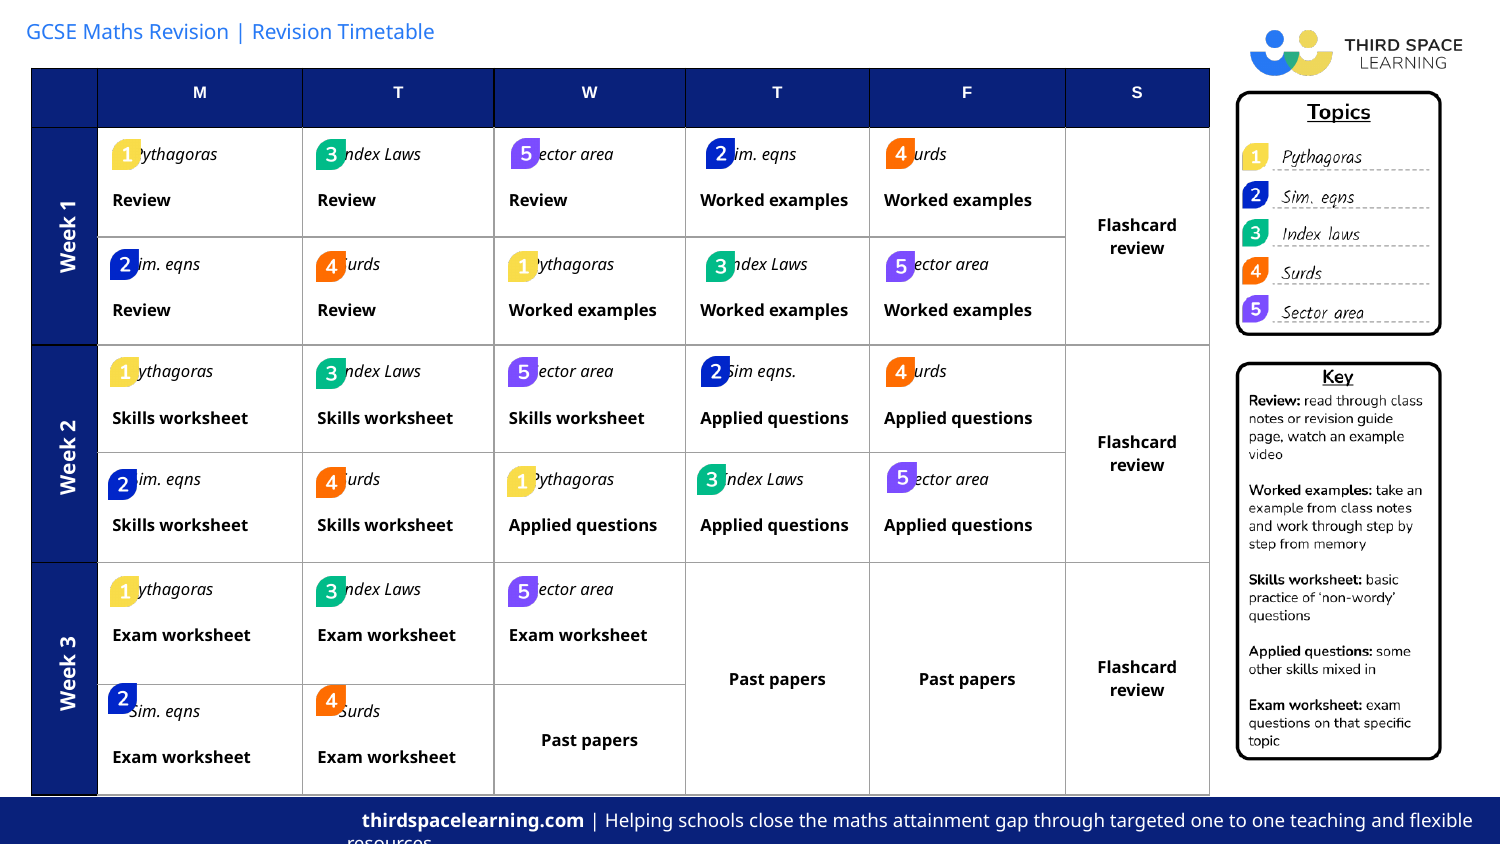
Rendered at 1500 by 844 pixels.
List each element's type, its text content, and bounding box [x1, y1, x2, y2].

picture [110, 356, 139, 388]
picture [885, 356, 915, 388]
table_cell Surds Applied questions [870, 346, 1065, 452]
text_box Week 1 [41, 168, 93, 305]
text_box Week 2 [41, 390, 93, 526]
table_header S [1066, 69, 1209, 127]
picture [1250, 21, 1465, 87]
table_cell Sim. eqns Exam worksheet [98, 685, 302, 794]
picture [705, 251, 735, 282]
table_cell Pythagoras Worked examples [495, 238, 685, 344]
picture [316, 251, 346, 282]
picture [316, 357, 346, 389]
picture [316, 139, 346, 170]
picture [508, 576, 538, 607]
picture [508, 356, 538, 388]
table_cell Pythagoras Skills worksheet [98, 346, 302, 452]
table_cell Index Laws Worked examples [686, 238, 869, 344]
picture [885, 138, 915, 169]
table_cell Sector area Review [495, 128, 685, 236]
picture [1234, 89, 1443, 336]
table_header T [686, 69, 869, 127]
picture [316, 467, 346, 498]
table_cell Sim eqns. Applied questions [686, 346, 869, 452]
picture [507, 466, 536, 497]
table_cell Surds Review [303, 238, 493, 344]
table_header W [495, 69, 685, 127]
picture [316, 576, 346, 607]
table_cell Pythagoras Applied questions [495, 453, 685, 562]
picture [887, 462, 917, 493]
picture [111, 139, 141, 170]
picture [1234, 356, 1443, 761]
table_cell Past papers [686, 563, 869, 794]
picture [700, 356, 734, 391]
table_cell Surds Exam worksheet [303, 685, 493, 794]
picture [316, 685, 346, 716]
picture [110, 249, 143, 284]
table_cell Flashcard review [1066, 346, 1209, 562]
table_cell [32, 346, 97, 562]
picture [508, 251, 538, 282]
table_cell Pythagoras Exam worksheet [98, 563, 302, 684]
table_cell Index Laws Skills worksheet [303, 346, 493, 452]
table_cell Sim. eqns Review [98, 238, 302, 344]
table_cell Past papers [495, 685, 685, 794]
table_cell Sim. eqns Skills worksheet [98, 453, 302, 562]
table_cell Sector area Applied questions [870, 453, 1065, 562]
table_cell Index Laws Exam worksheet [303, 563, 493, 684]
picture [108, 683, 141, 718]
picture [108, 469, 141, 504]
table_header [32, 69, 97, 127]
table_cell [32, 563, 97, 794]
table_cell Sim. eqns Worked examples [686, 128, 869, 236]
table_cell Index Laws Review [303, 128, 493, 236]
table_cell Sector area Skills worksheet [495, 346, 685, 452]
table_header M [98, 69, 302, 127]
table_cell Flashcard review [1066, 128, 1209, 344]
picture [697, 464, 727, 496]
table_cell Past papers [870, 563, 1065, 794]
table_cell Surds Worked examples [870, 128, 1065, 236]
picture [885, 251, 915, 282]
table_header T [303, 69, 493, 127]
table_cell Sector area Exam worksheet [495, 563, 685, 684]
table_header F [870, 69, 1065, 127]
table_cell Pythagoras Review [98, 128, 302, 236]
text_box Week 3 [41, 606, 93, 743]
table_cell Index Laws Applied questions [686, 453, 869, 562]
table_cell [32, 128, 97, 344]
picture [110, 576, 139, 607]
picture [705, 138, 739, 173]
table_cell Surds Skills worksheet [303, 453, 493, 562]
picture [511, 138, 541, 169]
table_cell Flashcard review [1066, 563, 1209, 794]
table_cell Sector area Worked examples [870, 238, 1065, 344]
